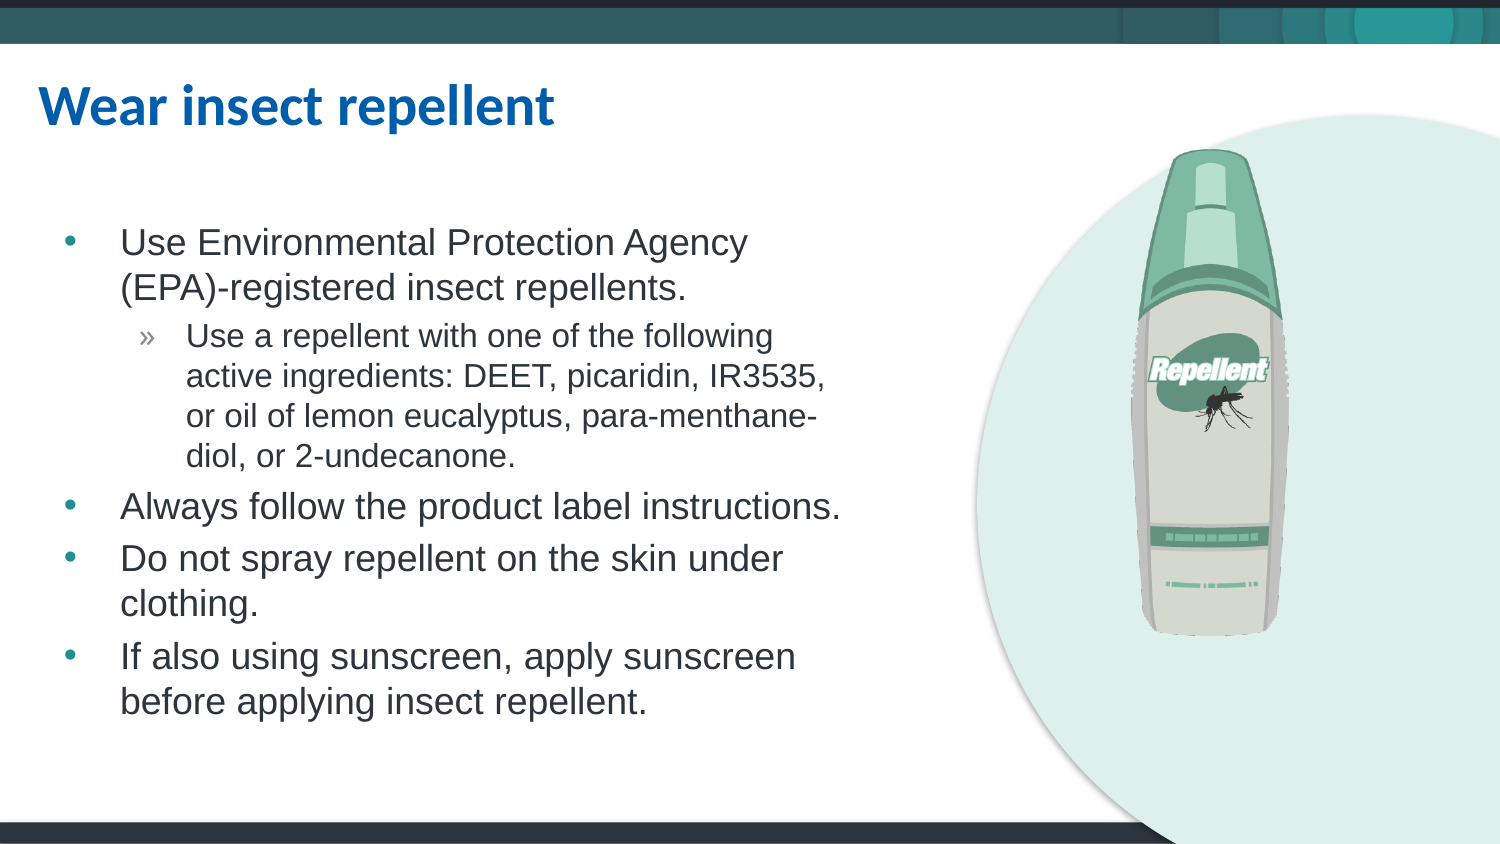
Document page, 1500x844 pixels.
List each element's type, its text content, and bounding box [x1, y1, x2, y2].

picture [1009, 134, 1409, 651]
picture [0, 0, 1500, 44]
list Use Environmental Protection Agency (EPA)-registered insect repellents. Use a repellent with one of the following active ingredients: DEET, picaridin, IR3535, or oil of lemon eucalyptus, para-menthane-diol, or 2-undecanone. Always follow the product label instructions. Do not spray repellent on the skin under clothing. If also using sunscreen, apply sunscreen before applying insect repellent. [48, 211, 863, 768]
title Wear insect repellent [23, 59, 1077, 211]
